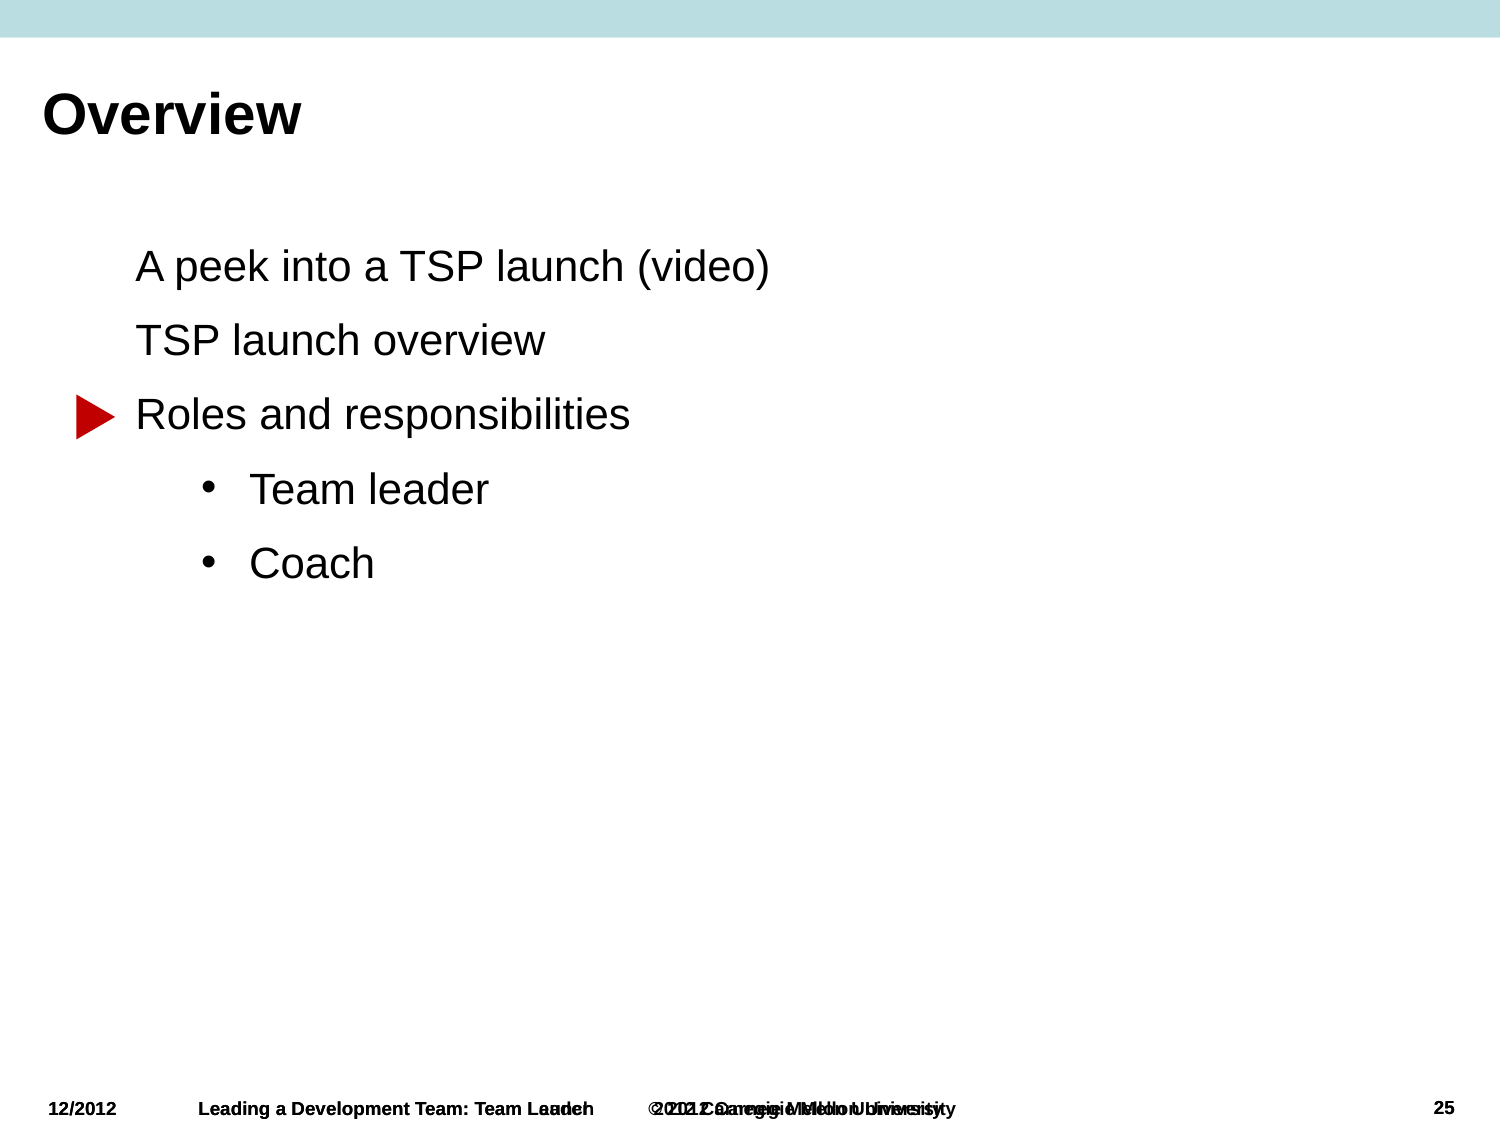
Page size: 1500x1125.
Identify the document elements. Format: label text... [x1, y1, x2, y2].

list A peek into a TSP launch (video) TSP launch overview Roles and responsibilities Team leader Coach [135, 237, 1361, 1000]
text_box [76, 394, 116, 440]
title Overview [42, 89, 1438, 146]
